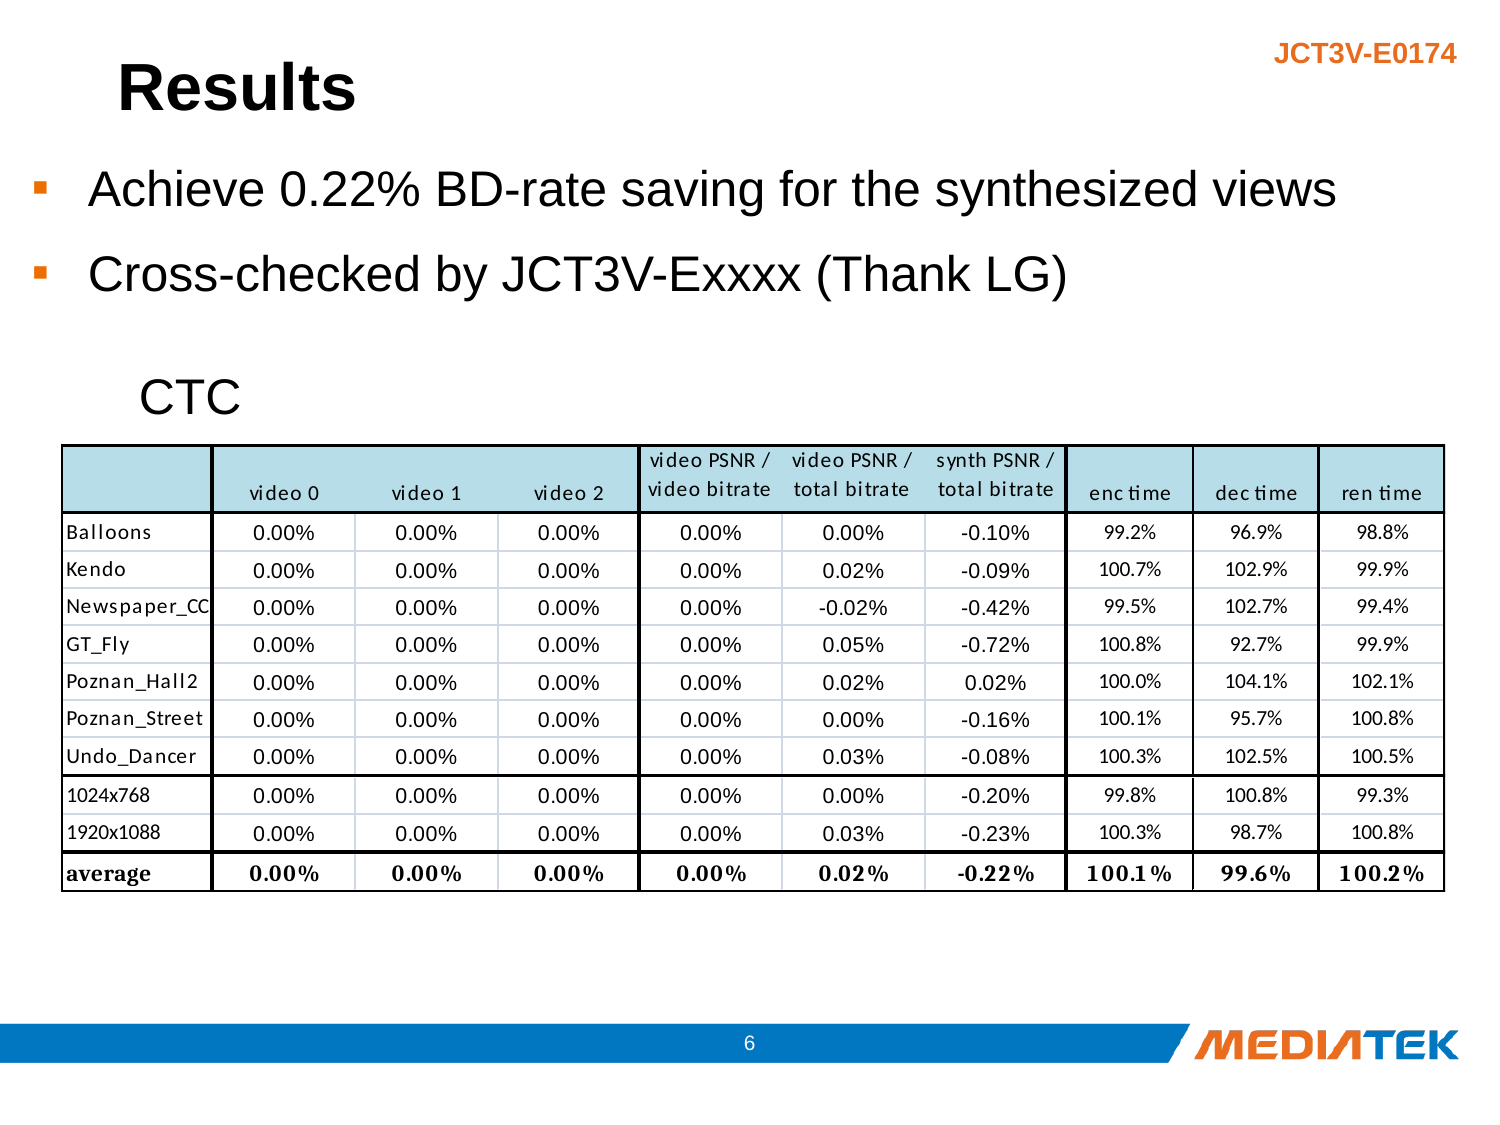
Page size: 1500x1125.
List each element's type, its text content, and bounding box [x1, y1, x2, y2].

picture [0, 1023, 711, 1063]
picture [789, 1023, 1459, 1063]
title Results [101, 28, 1425, 138]
text_box CTC [123, 356, 290, 432]
slide_number 5 [711, 1022, 789, 1090]
picture [60, 444, 1448, 894]
list Achieve 0.22% BD-rate saving for the synthesized views Cross-checked by JCT3V-Exxxx (Thank LG) [16, 148, 1483, 976]
